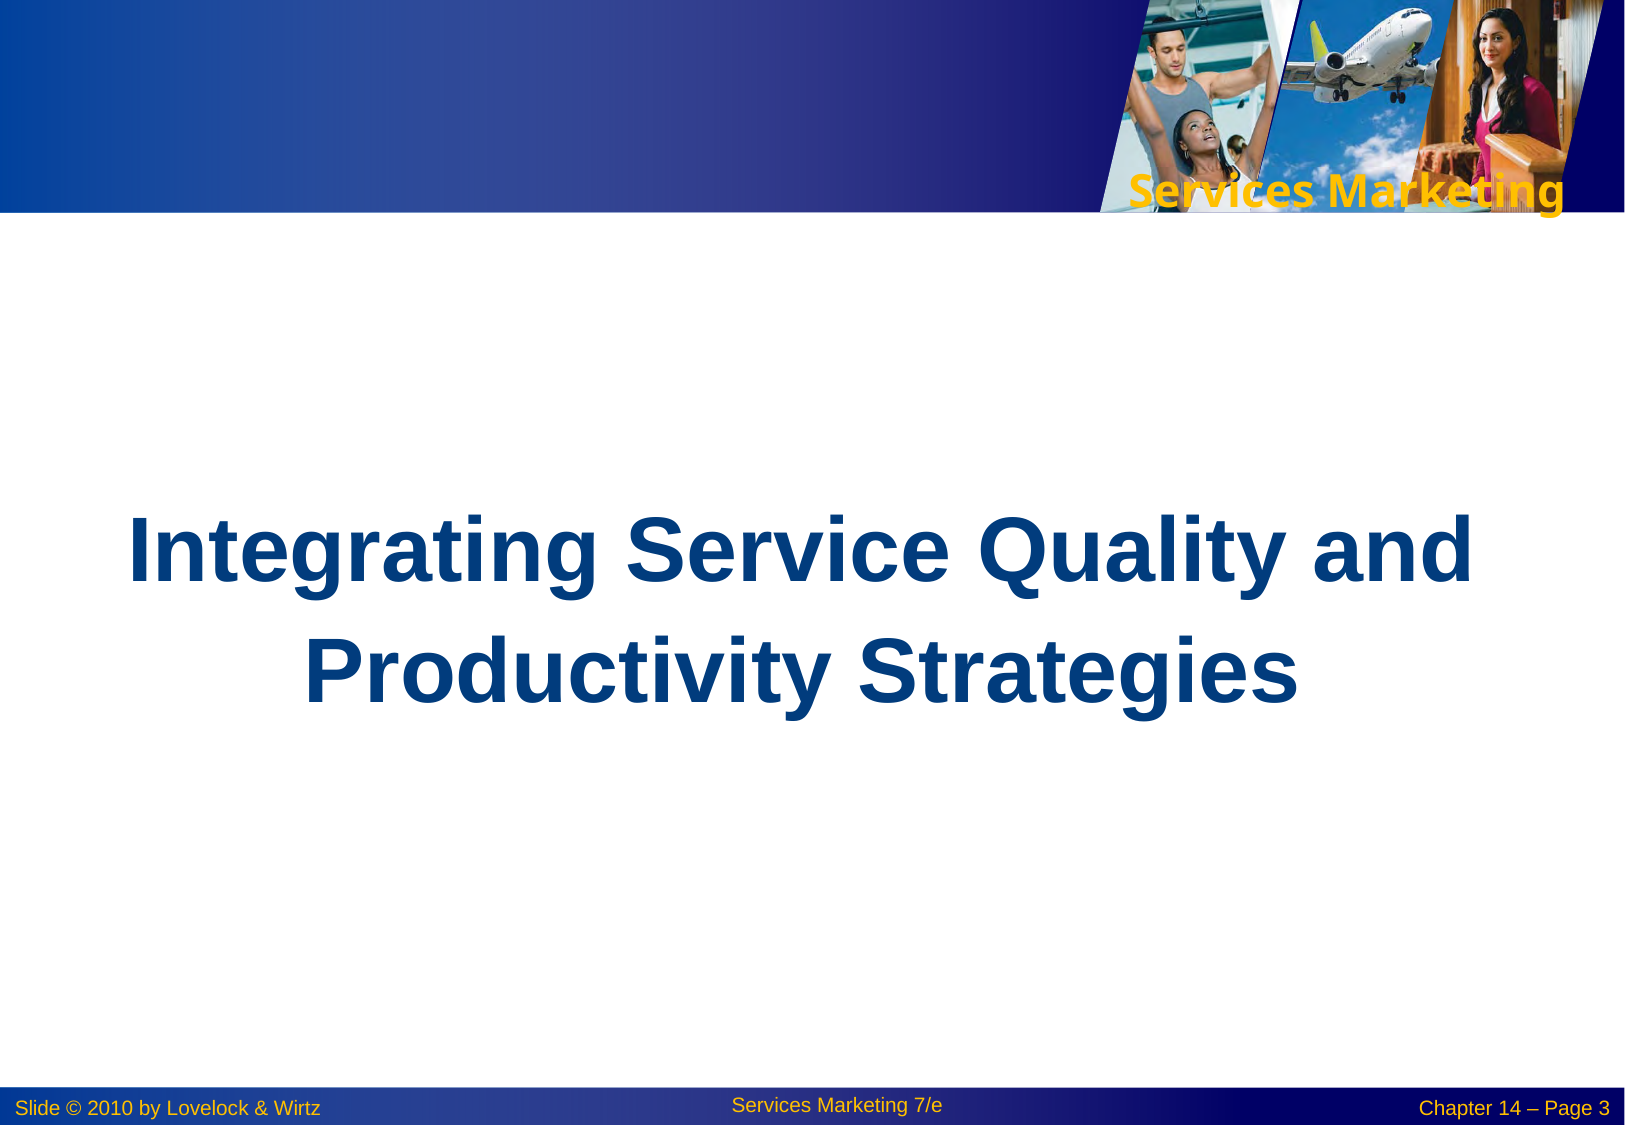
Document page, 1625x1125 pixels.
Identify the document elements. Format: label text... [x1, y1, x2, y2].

text_box Integrating Service Quality and Productivity Strategies [112, 436, 1493, 763]
picture [1100, 0, 1604, 213]
picture [1546, 187, 1556, 202]
picture [1162, 186, 1172, 192]
